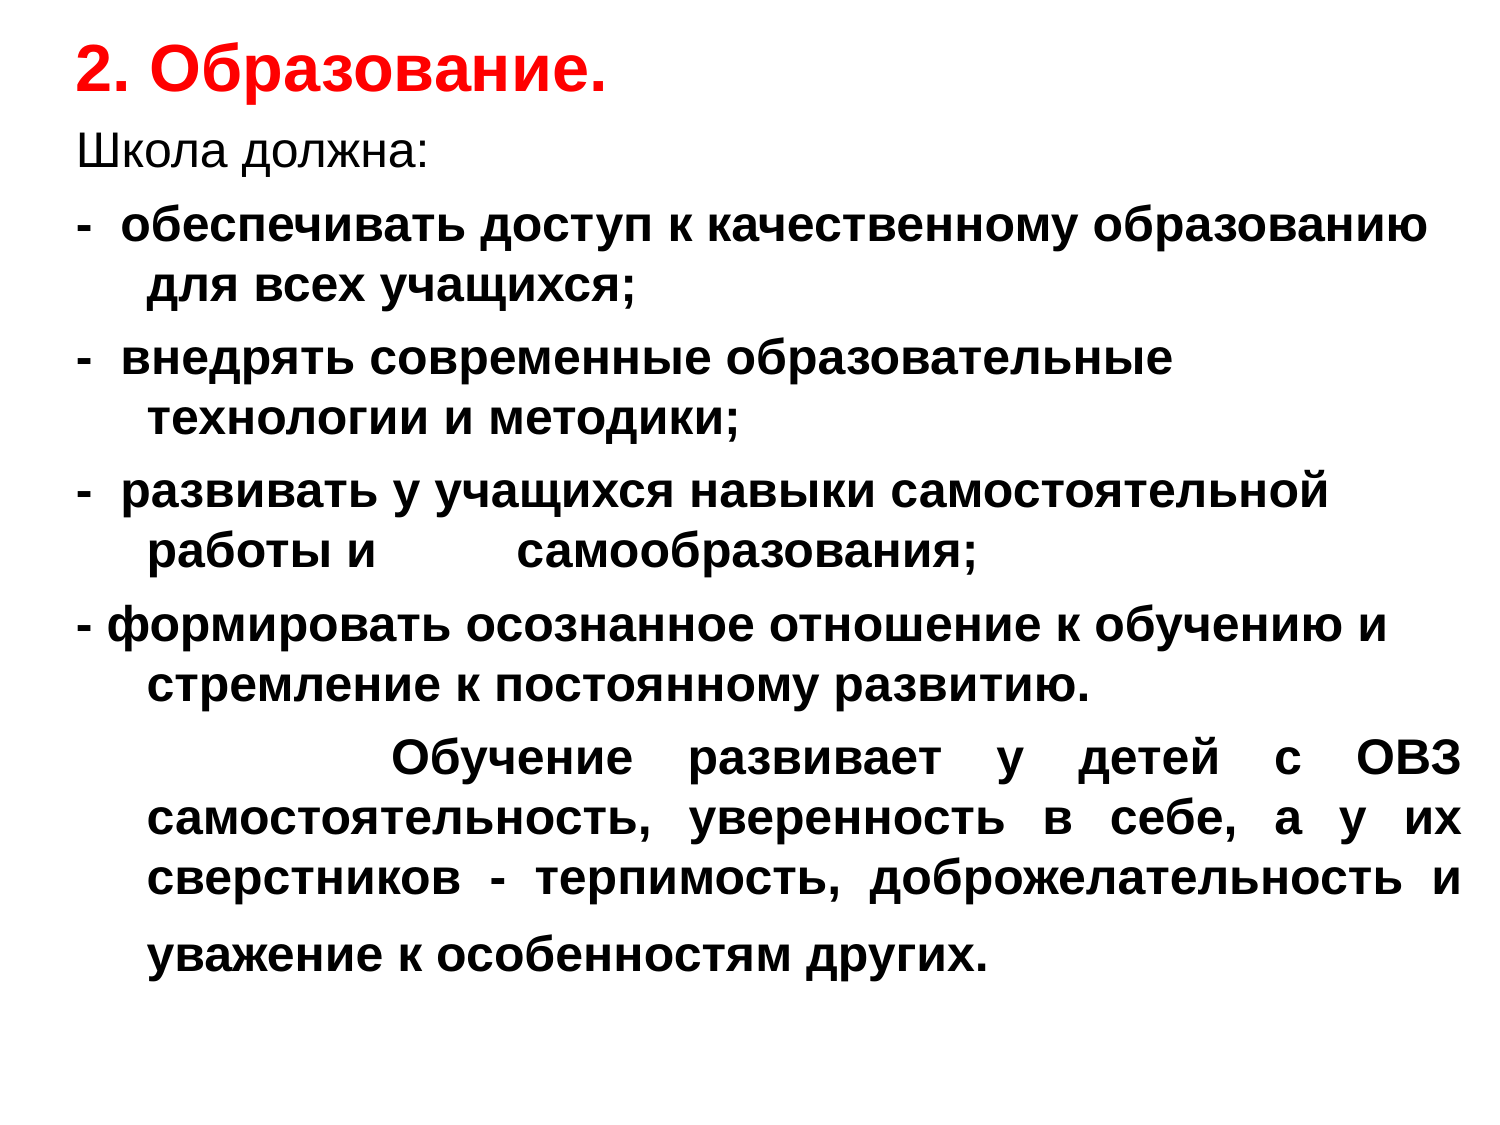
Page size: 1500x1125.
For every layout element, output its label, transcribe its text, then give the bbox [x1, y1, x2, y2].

subtitle 2. Образование. Школа должна: - обеспечивать доступ к качественному образованию для всех учащихся; - внедрять современные образовательные технологии и методики; - развивать у учащихся навыки самостоятельной работы и самообразования; - формировать осознанное отношение к обучению и стремление к постоянному развитию. Обучение развивает у детей с ОВЗ самостоятельность, уверенность в себе, а у их сверстников - терпимость, доброжелательность и уважение к особенностям других. [56, 17, 1478, 1096]
